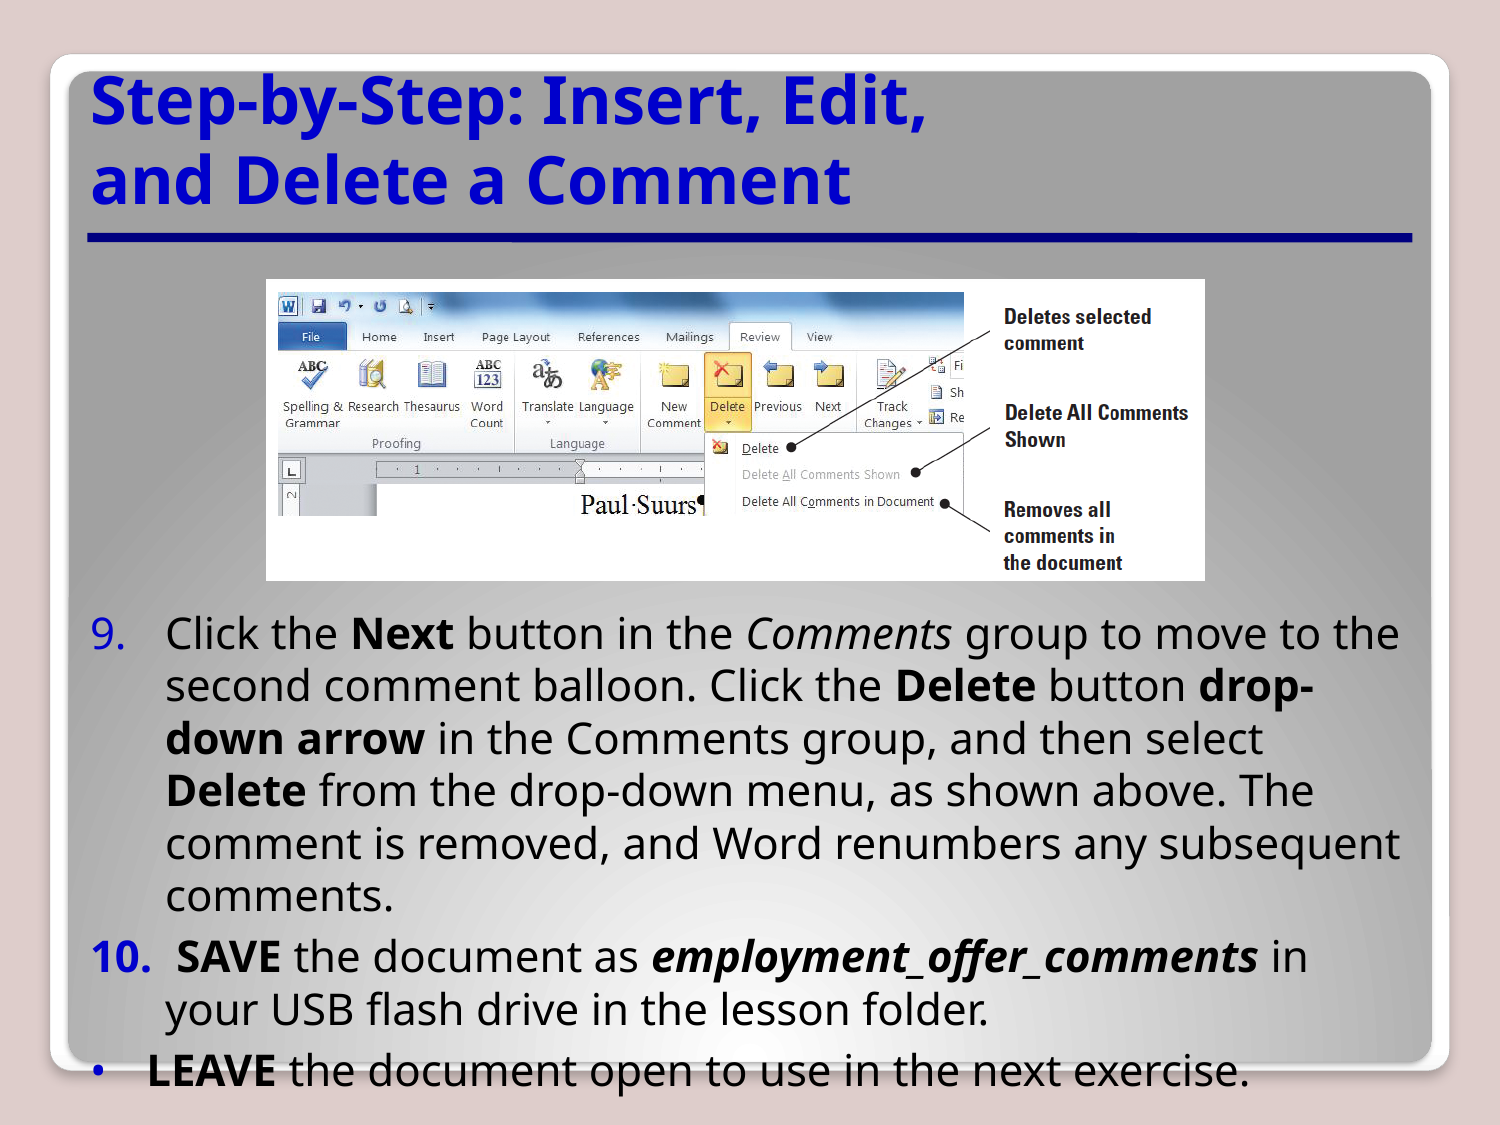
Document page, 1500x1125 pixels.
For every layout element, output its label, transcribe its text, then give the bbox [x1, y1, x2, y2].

list Click the Next button in the Comments group to move to the second comment balloon. Click the Delete button drop-down arrow in the Comments group, and then select Delete from the drop-down menu, as shown above. The comment is removed, and Word renumbers any subsequent comments. SAVE the document as employment_offer_comments in your USB flash drive in the lesson folder. LEAVE the document open to use in the next exercise. [74, 597, 1426, 1063]
title Step-by-Step: Insert, Edit, and Delete a Comment [74, 74, 1426, 226]
picture [266, 279, 1206, 581]
